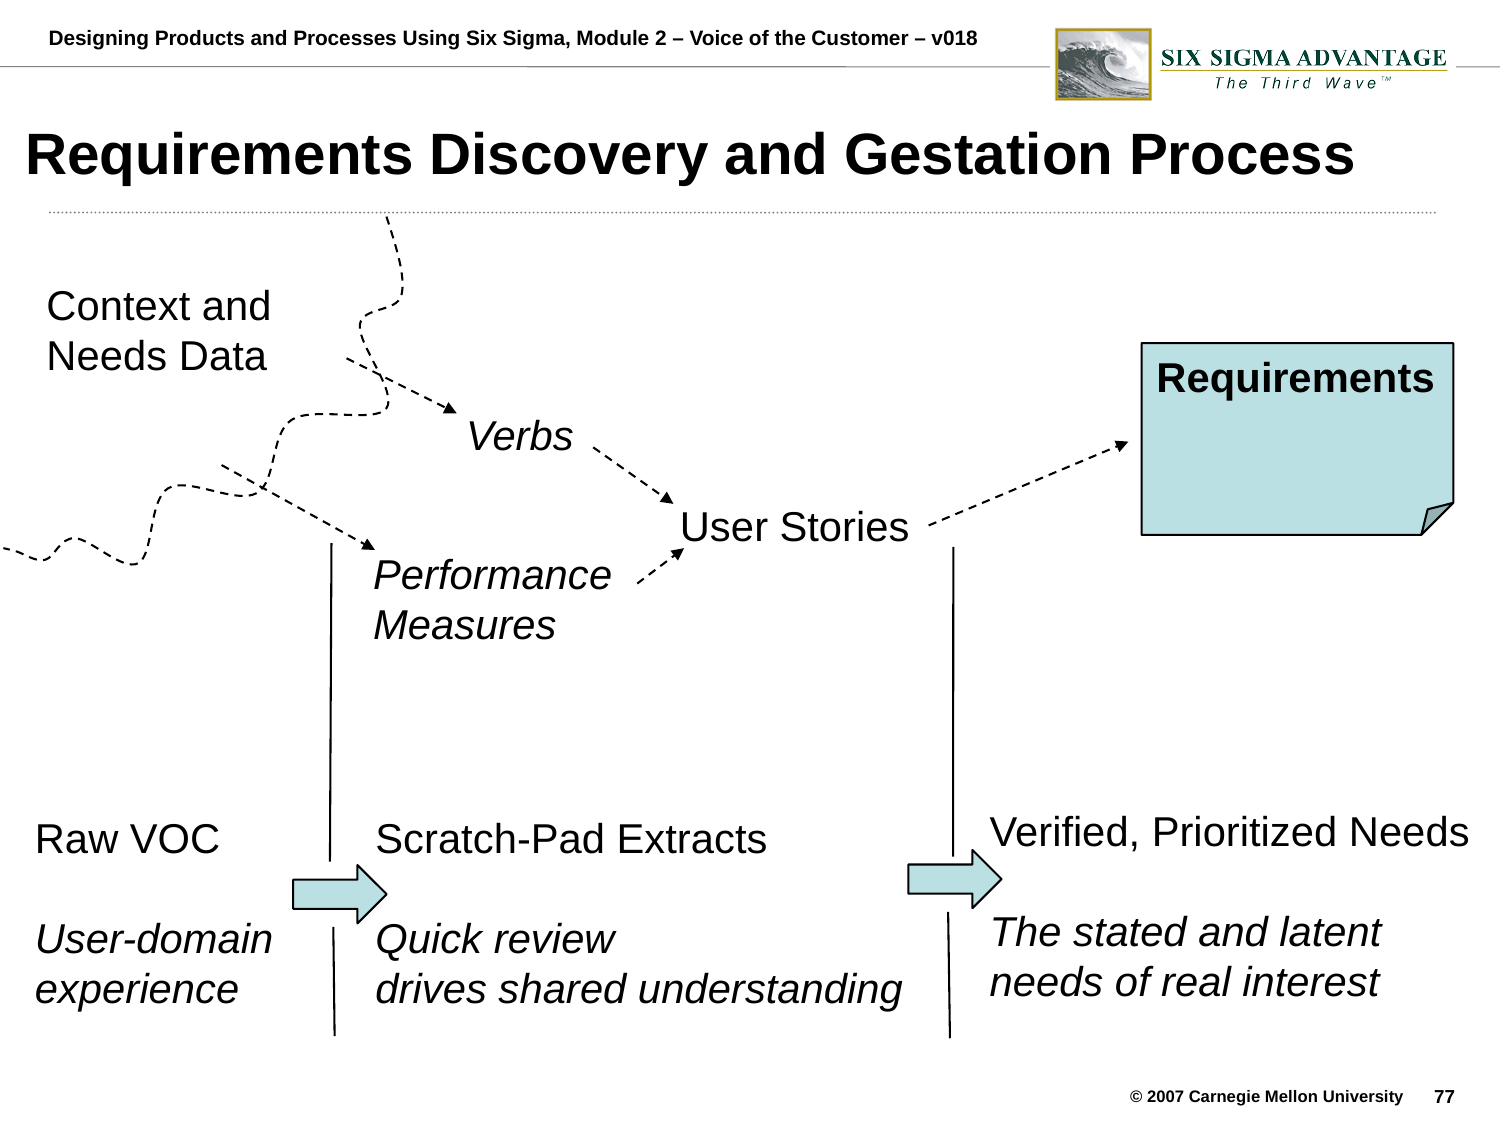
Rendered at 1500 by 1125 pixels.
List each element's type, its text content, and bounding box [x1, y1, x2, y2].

text_box Context and Needs Data [31, 271, 322, 387]
text_box Raw VOC User-domain experience [20, 804, 341, 1020]
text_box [636, 547, 685, 584]
text_box Scratch-Pad Extracts Quick review drives shared understanding [360, 804, 932, 1020]
text_box Verbs [451, 401, 619, 467]
text_box Performance Measures [358, 540, 691, 655]
text_box [908, 849, 1002, 909]
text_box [947, 911, 951, 1039]
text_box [592, 447, 674, 505]
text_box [221, 464, 376, 551]
text_box User Stories [665, 492, 974, 558]
text_box [341, 865, 360, 924]
text_box [3, 216, 403, 565]
title Requirements Discovery and Gestation Process [25, 129, 1421, 187]
text_box Verified, Prioritized Needs The stated and latent needs of real interest [974, 797, 1497, 1013]
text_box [346, 358, 457, 414]
text_box Requirements [1141, 343, 1454, 535]
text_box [928, 441, 1129, 526]
picture [1049, 24, 1456, 104]
